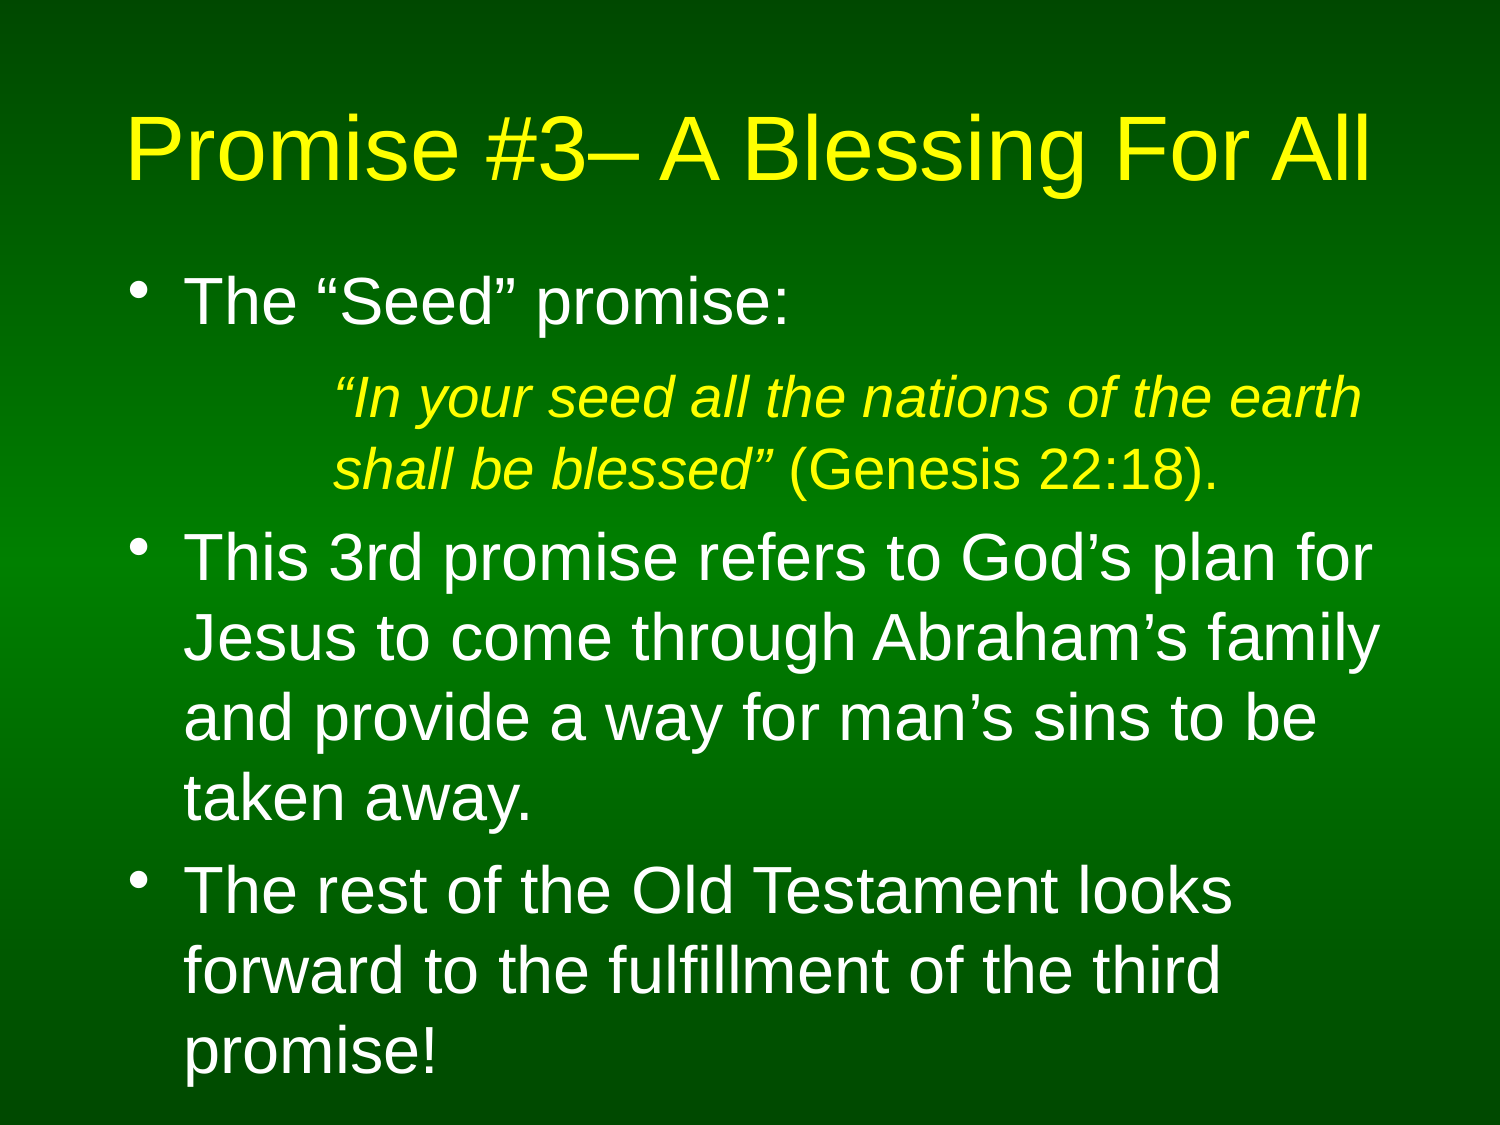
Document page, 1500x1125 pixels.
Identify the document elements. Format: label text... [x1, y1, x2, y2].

list The “Seed” promise: “In your seed all the nations of the earth shall be blessed” (Genesis 22:18). This 3rd promise refers to God’s plan for Jesus to come through Abraham’s family and provide a way for man’s sins to be taken away. The rest of the Old Testament looks forward to the fulfillment of the third promise! [112, 249, 1450, 1088]
title Promise #3– A Blessing For All [37, 50, 1463, 238]
